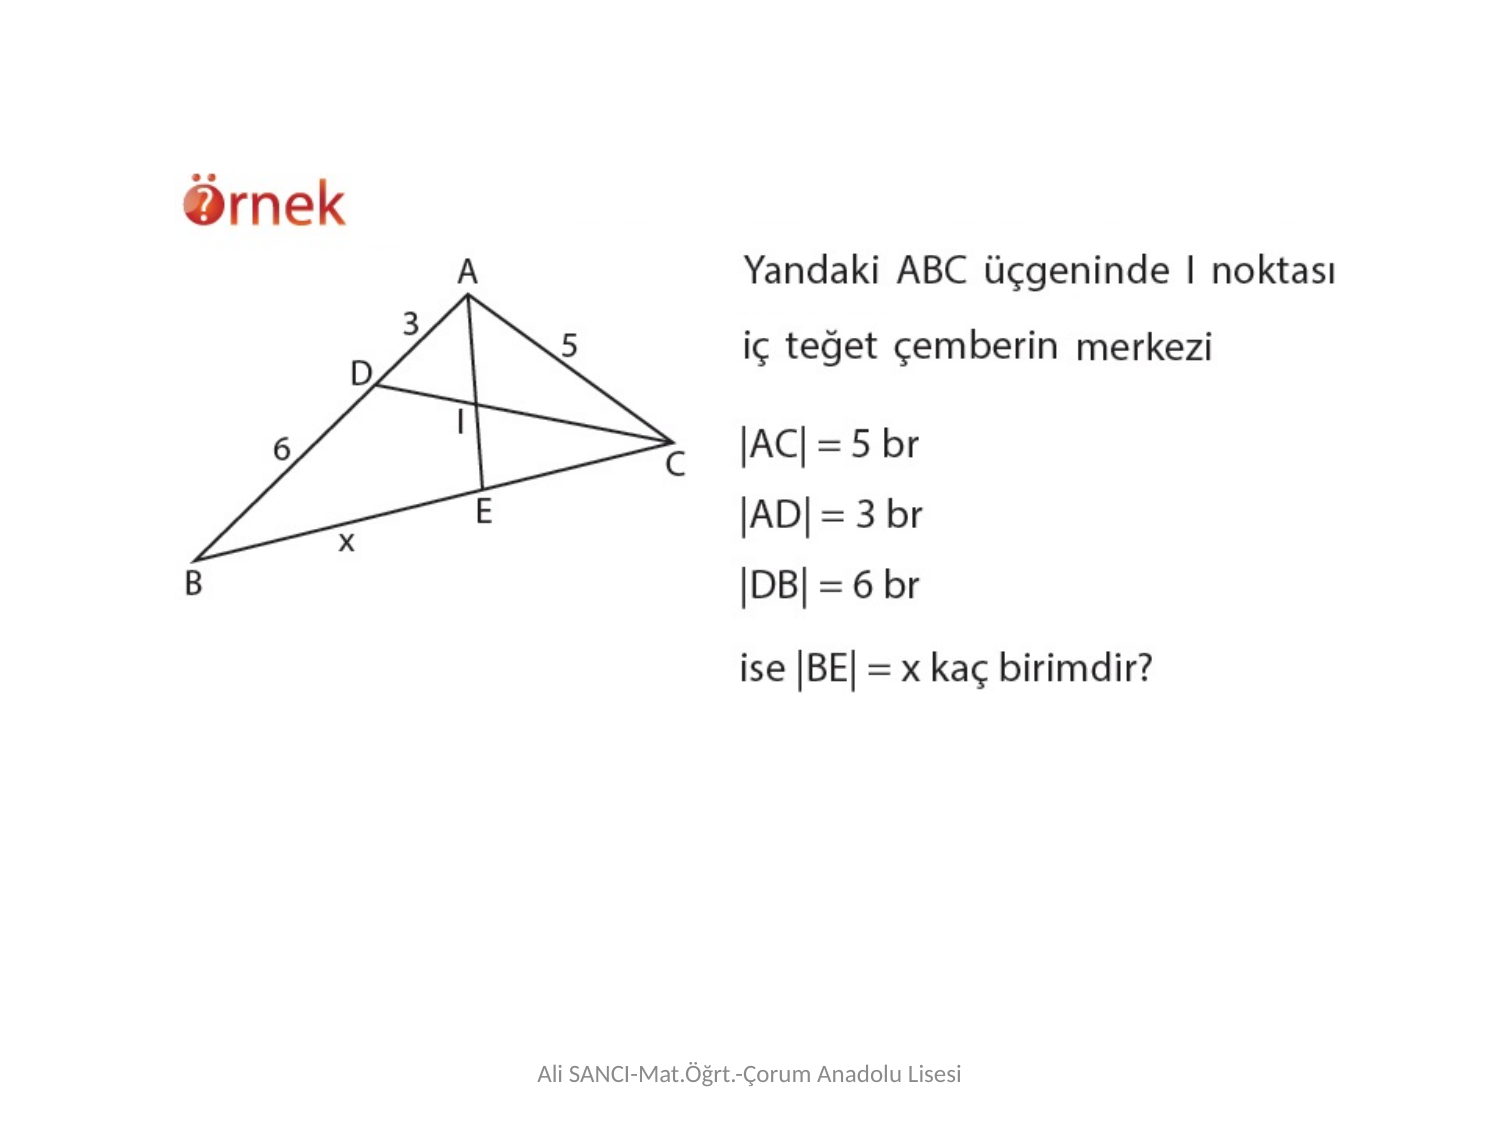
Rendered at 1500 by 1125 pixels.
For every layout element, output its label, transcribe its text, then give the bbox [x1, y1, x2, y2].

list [159, 160, 1349, 730]
footer Ali SANCI-Mat.Öğrt.-Çorum Anadolu Lisesi [512, 1042, 988, 1103]
